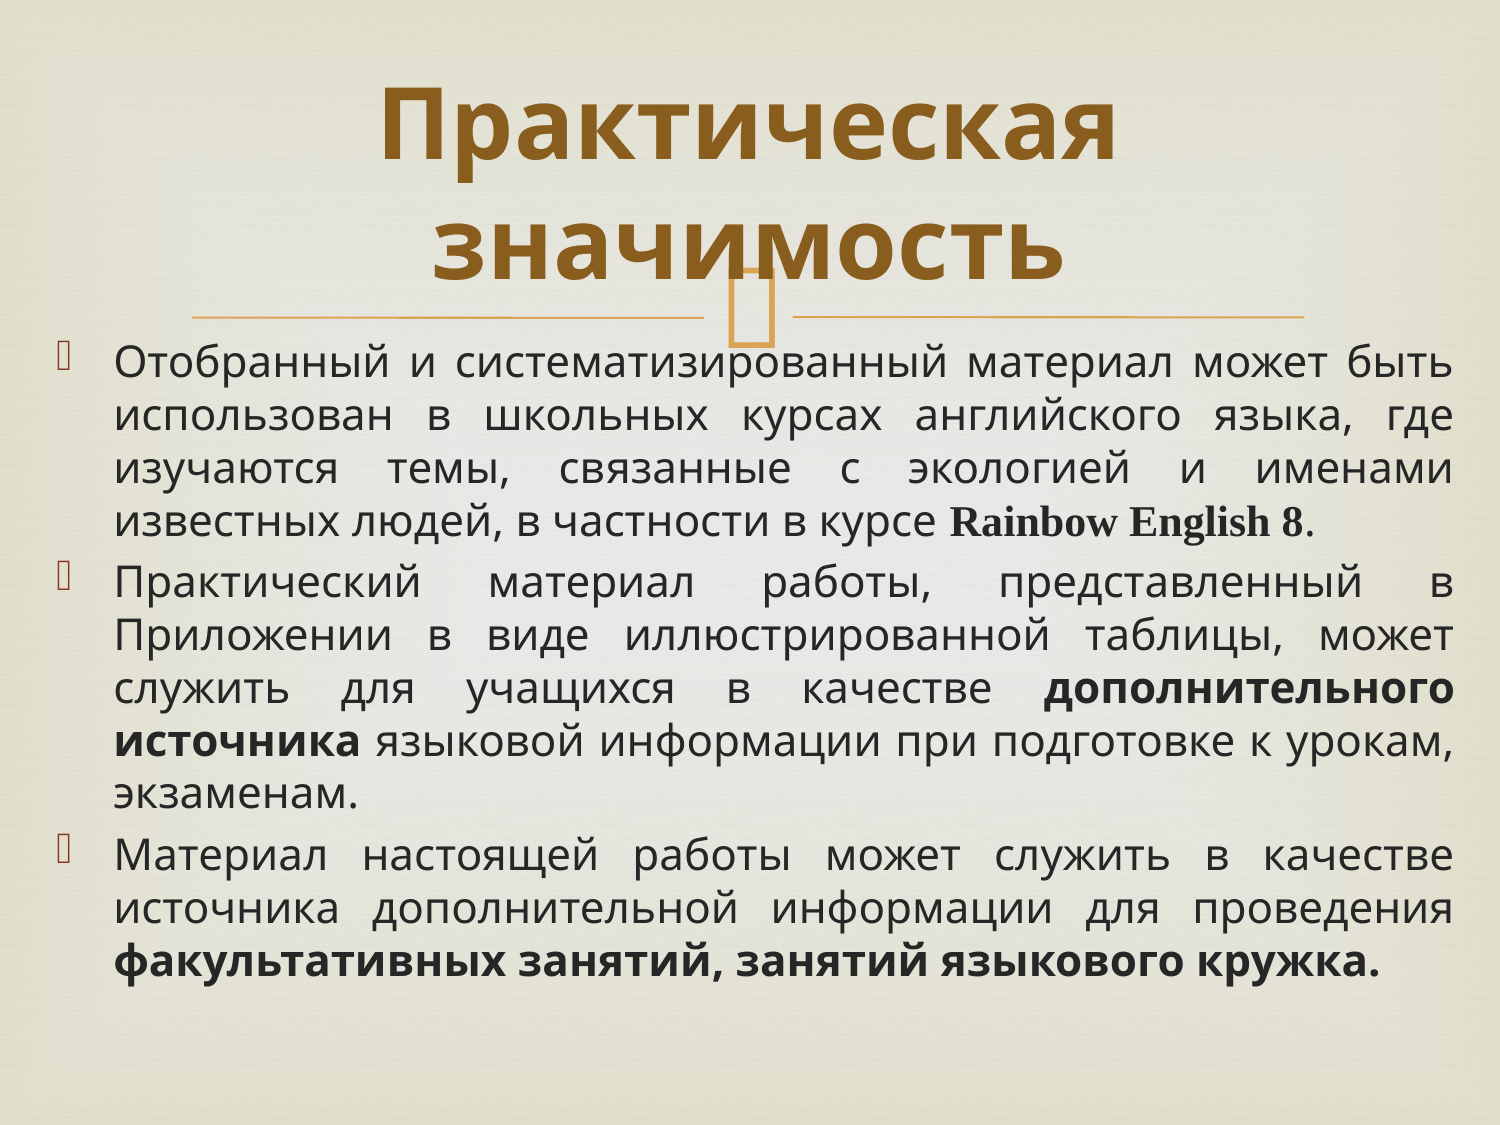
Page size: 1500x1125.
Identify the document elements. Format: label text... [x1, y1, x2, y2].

title Практическая значимость [112, 93, 1386, 267]
list Отобранный и систематизированный материал может быть использован в школьных курсах английского языка, где изучаются темы, связанные с экологией и именами известных людей, в частности в курсе Rainbow English 8. Практический материал работы, представленный в Приложении в виде иллюстрированной таблицы, может служить для учащихся в качестве дополнительного источника языковой информации при подготовке к урокам, экзаменам. Материал настоящей работы может служить в качестве источника дополнительной информации для проведения факультативных занятий, занятий языкового кружка. [41, 326, 1471, 1000]
